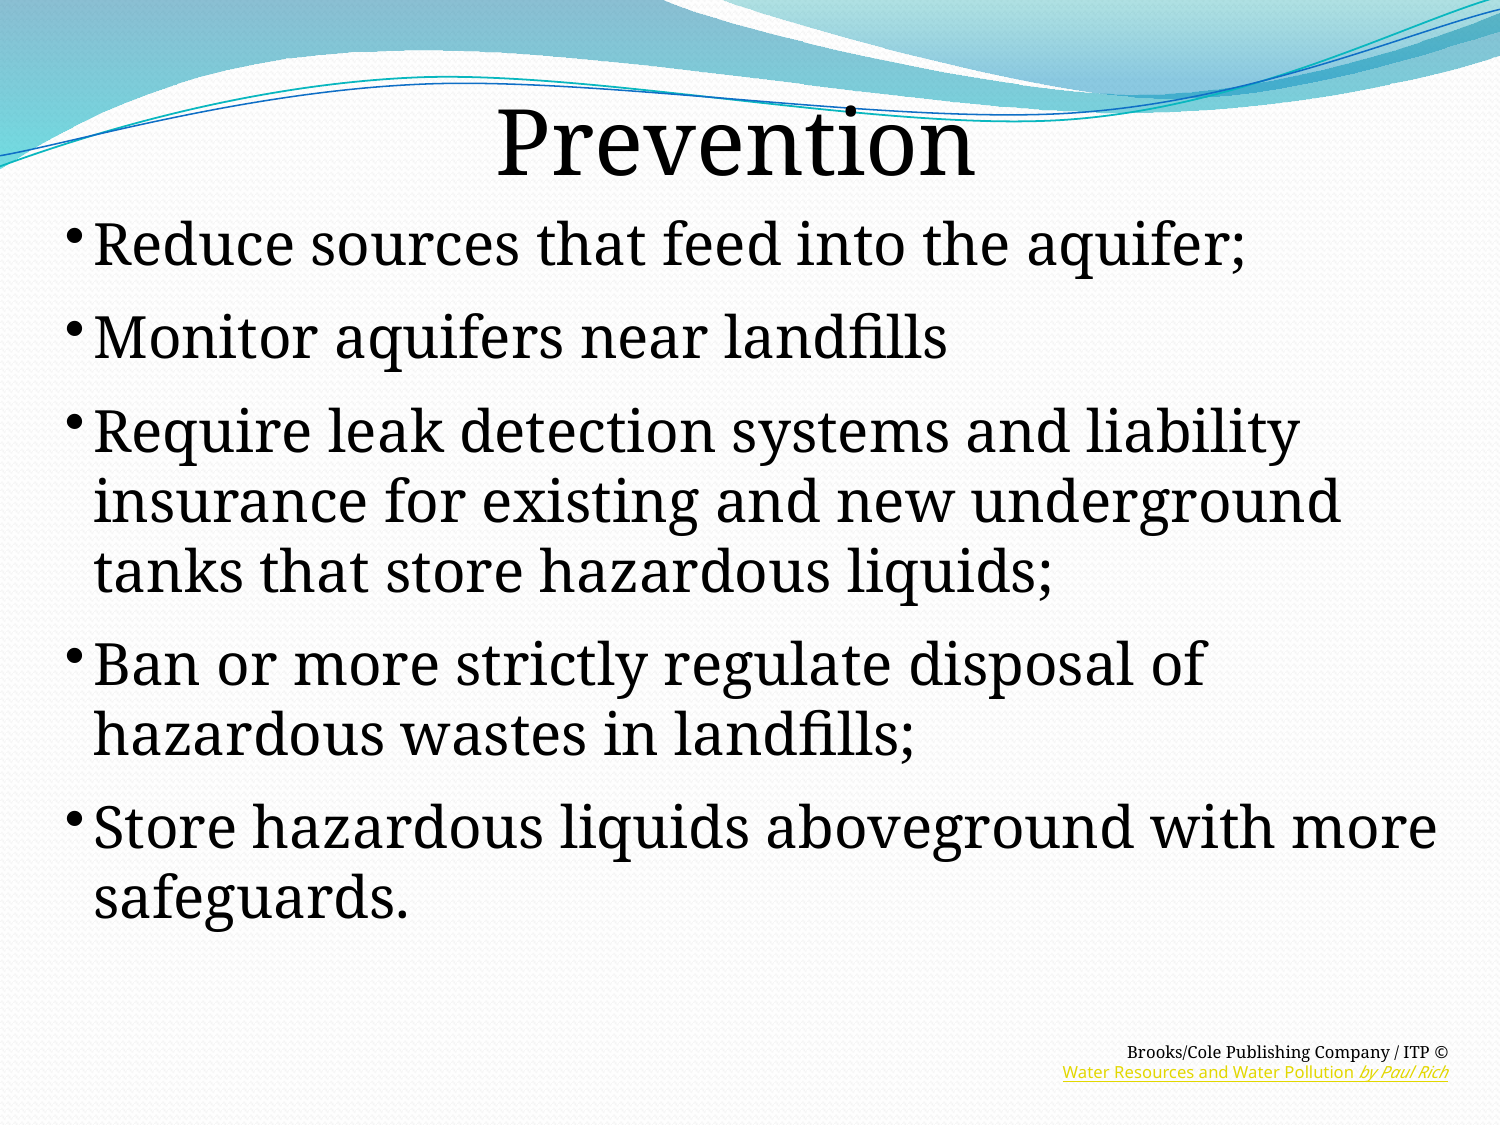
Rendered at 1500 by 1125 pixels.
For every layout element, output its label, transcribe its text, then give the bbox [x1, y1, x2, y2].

text_box © Brooks/Cole Publishing Company / ITP Water Resources and Water Pollution by Paul Rich [978, 1034, 1464, 1092]
text_box Prevention [9, 75, 1465, 203]
text_box Reduce sources that feed into the aquifer; Monitor aquifers near landfills Require leak detection systems and liability insurance for existing and new underground tanks that store hazardous liquids; Ban or more strictly regulate disposal of hazardous wastes in landfills; Store hazardous liquids aboveground with more safeguards. [49, 203, 1463, 938]
